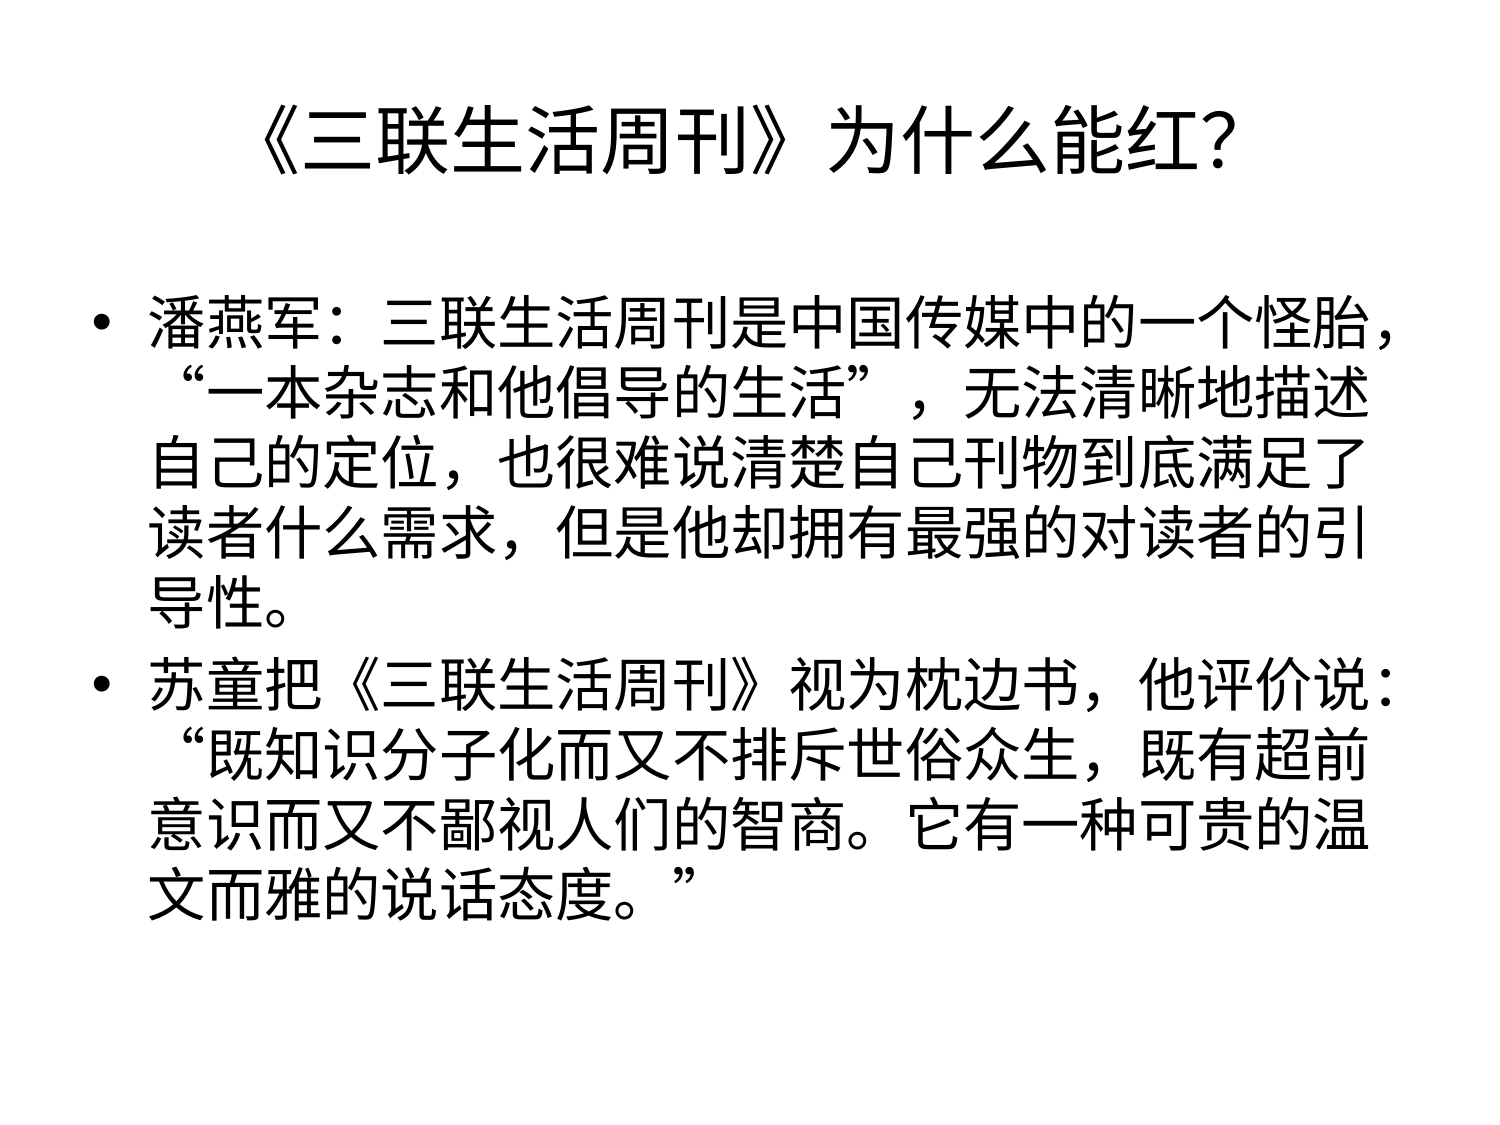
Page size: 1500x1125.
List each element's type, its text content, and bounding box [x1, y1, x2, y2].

list 潘燕军：三联生活周刊是中国传媒中的一个怪胎，“一本杂志和他倡导的生活”，无法清晰地描述自己的定位，也很难说清楚自己刊物到底满足了读者什么需求，但是他却拥有最强的对读者的引导性。 苏童把《三联生活周刊》视为枕边书，他评价说：“既知识分子化而又不排斥世俗众生，既有超前意识而又不鄙视人们的智商。它有一种可贵的温文而雅的说话态度。” [76, 278, 1427, 662]
title 《三联生活周刊》为什么能红？ [75, 45, 1425, 233]
